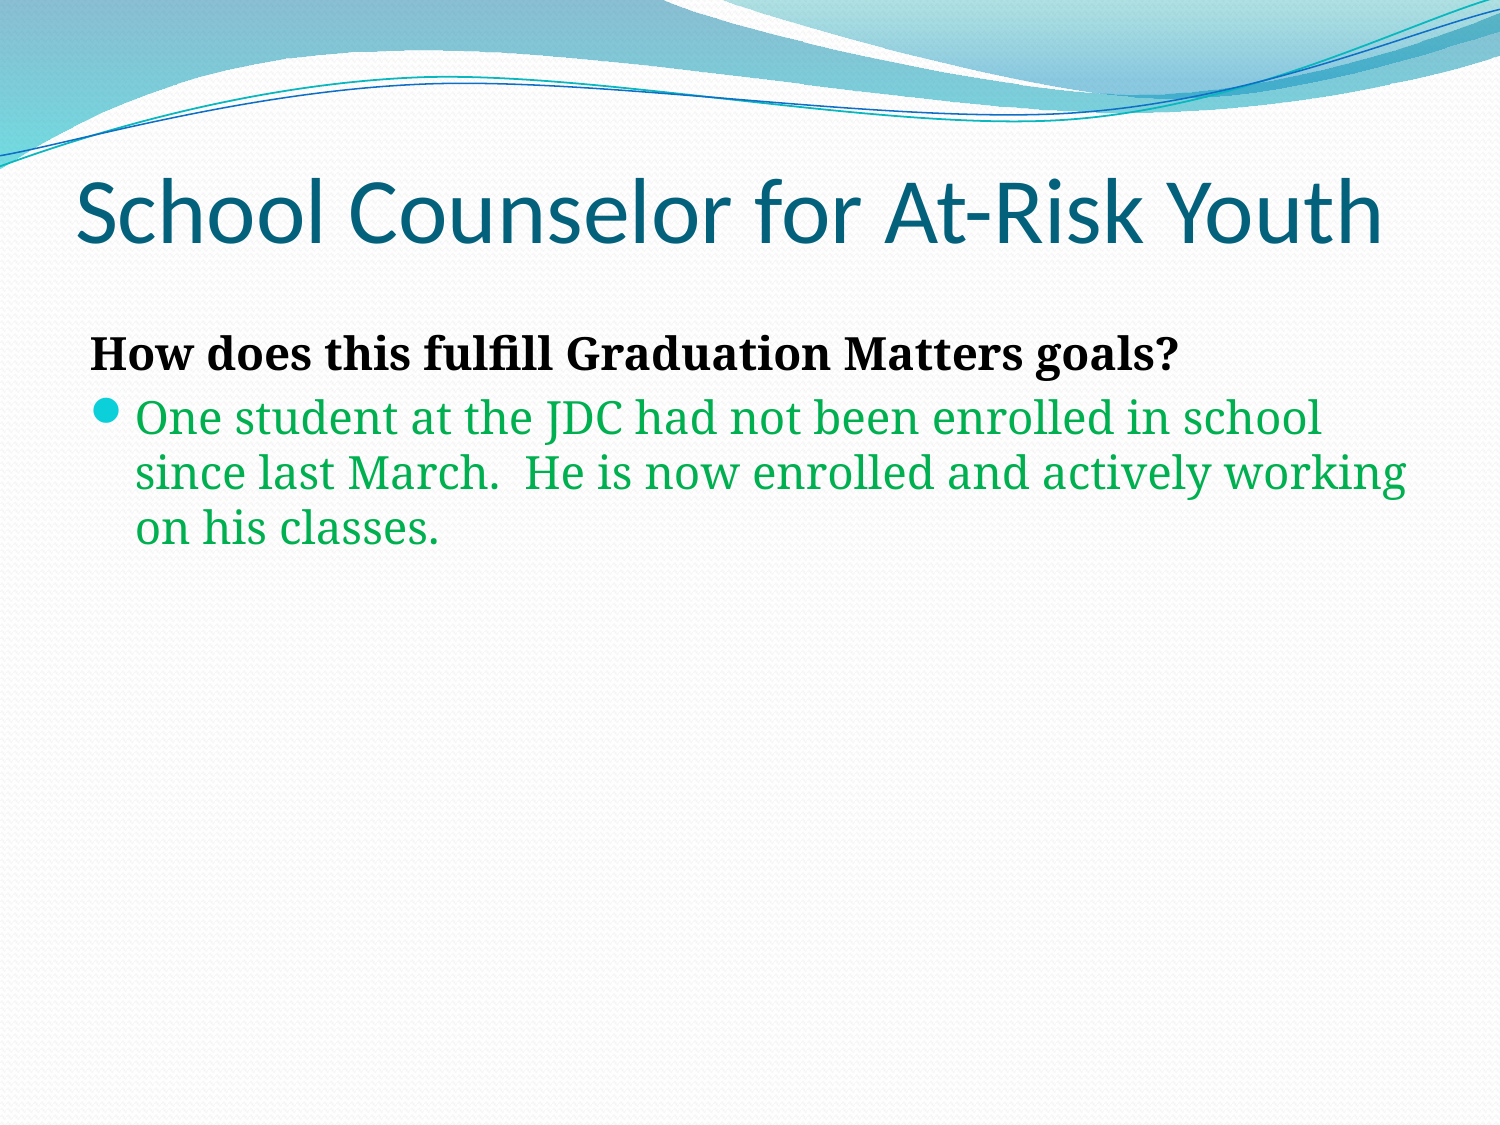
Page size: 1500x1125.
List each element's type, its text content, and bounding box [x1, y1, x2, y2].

title School Counselor for At-Risk Youth [75, 115, 1425, 263]
list How does this fulfill Graduation Matters goals? One student at the JDC had not been enrolled in school since last March. He is now enrolled and actively working on his classes. [75, 317, 1425, 1038]
